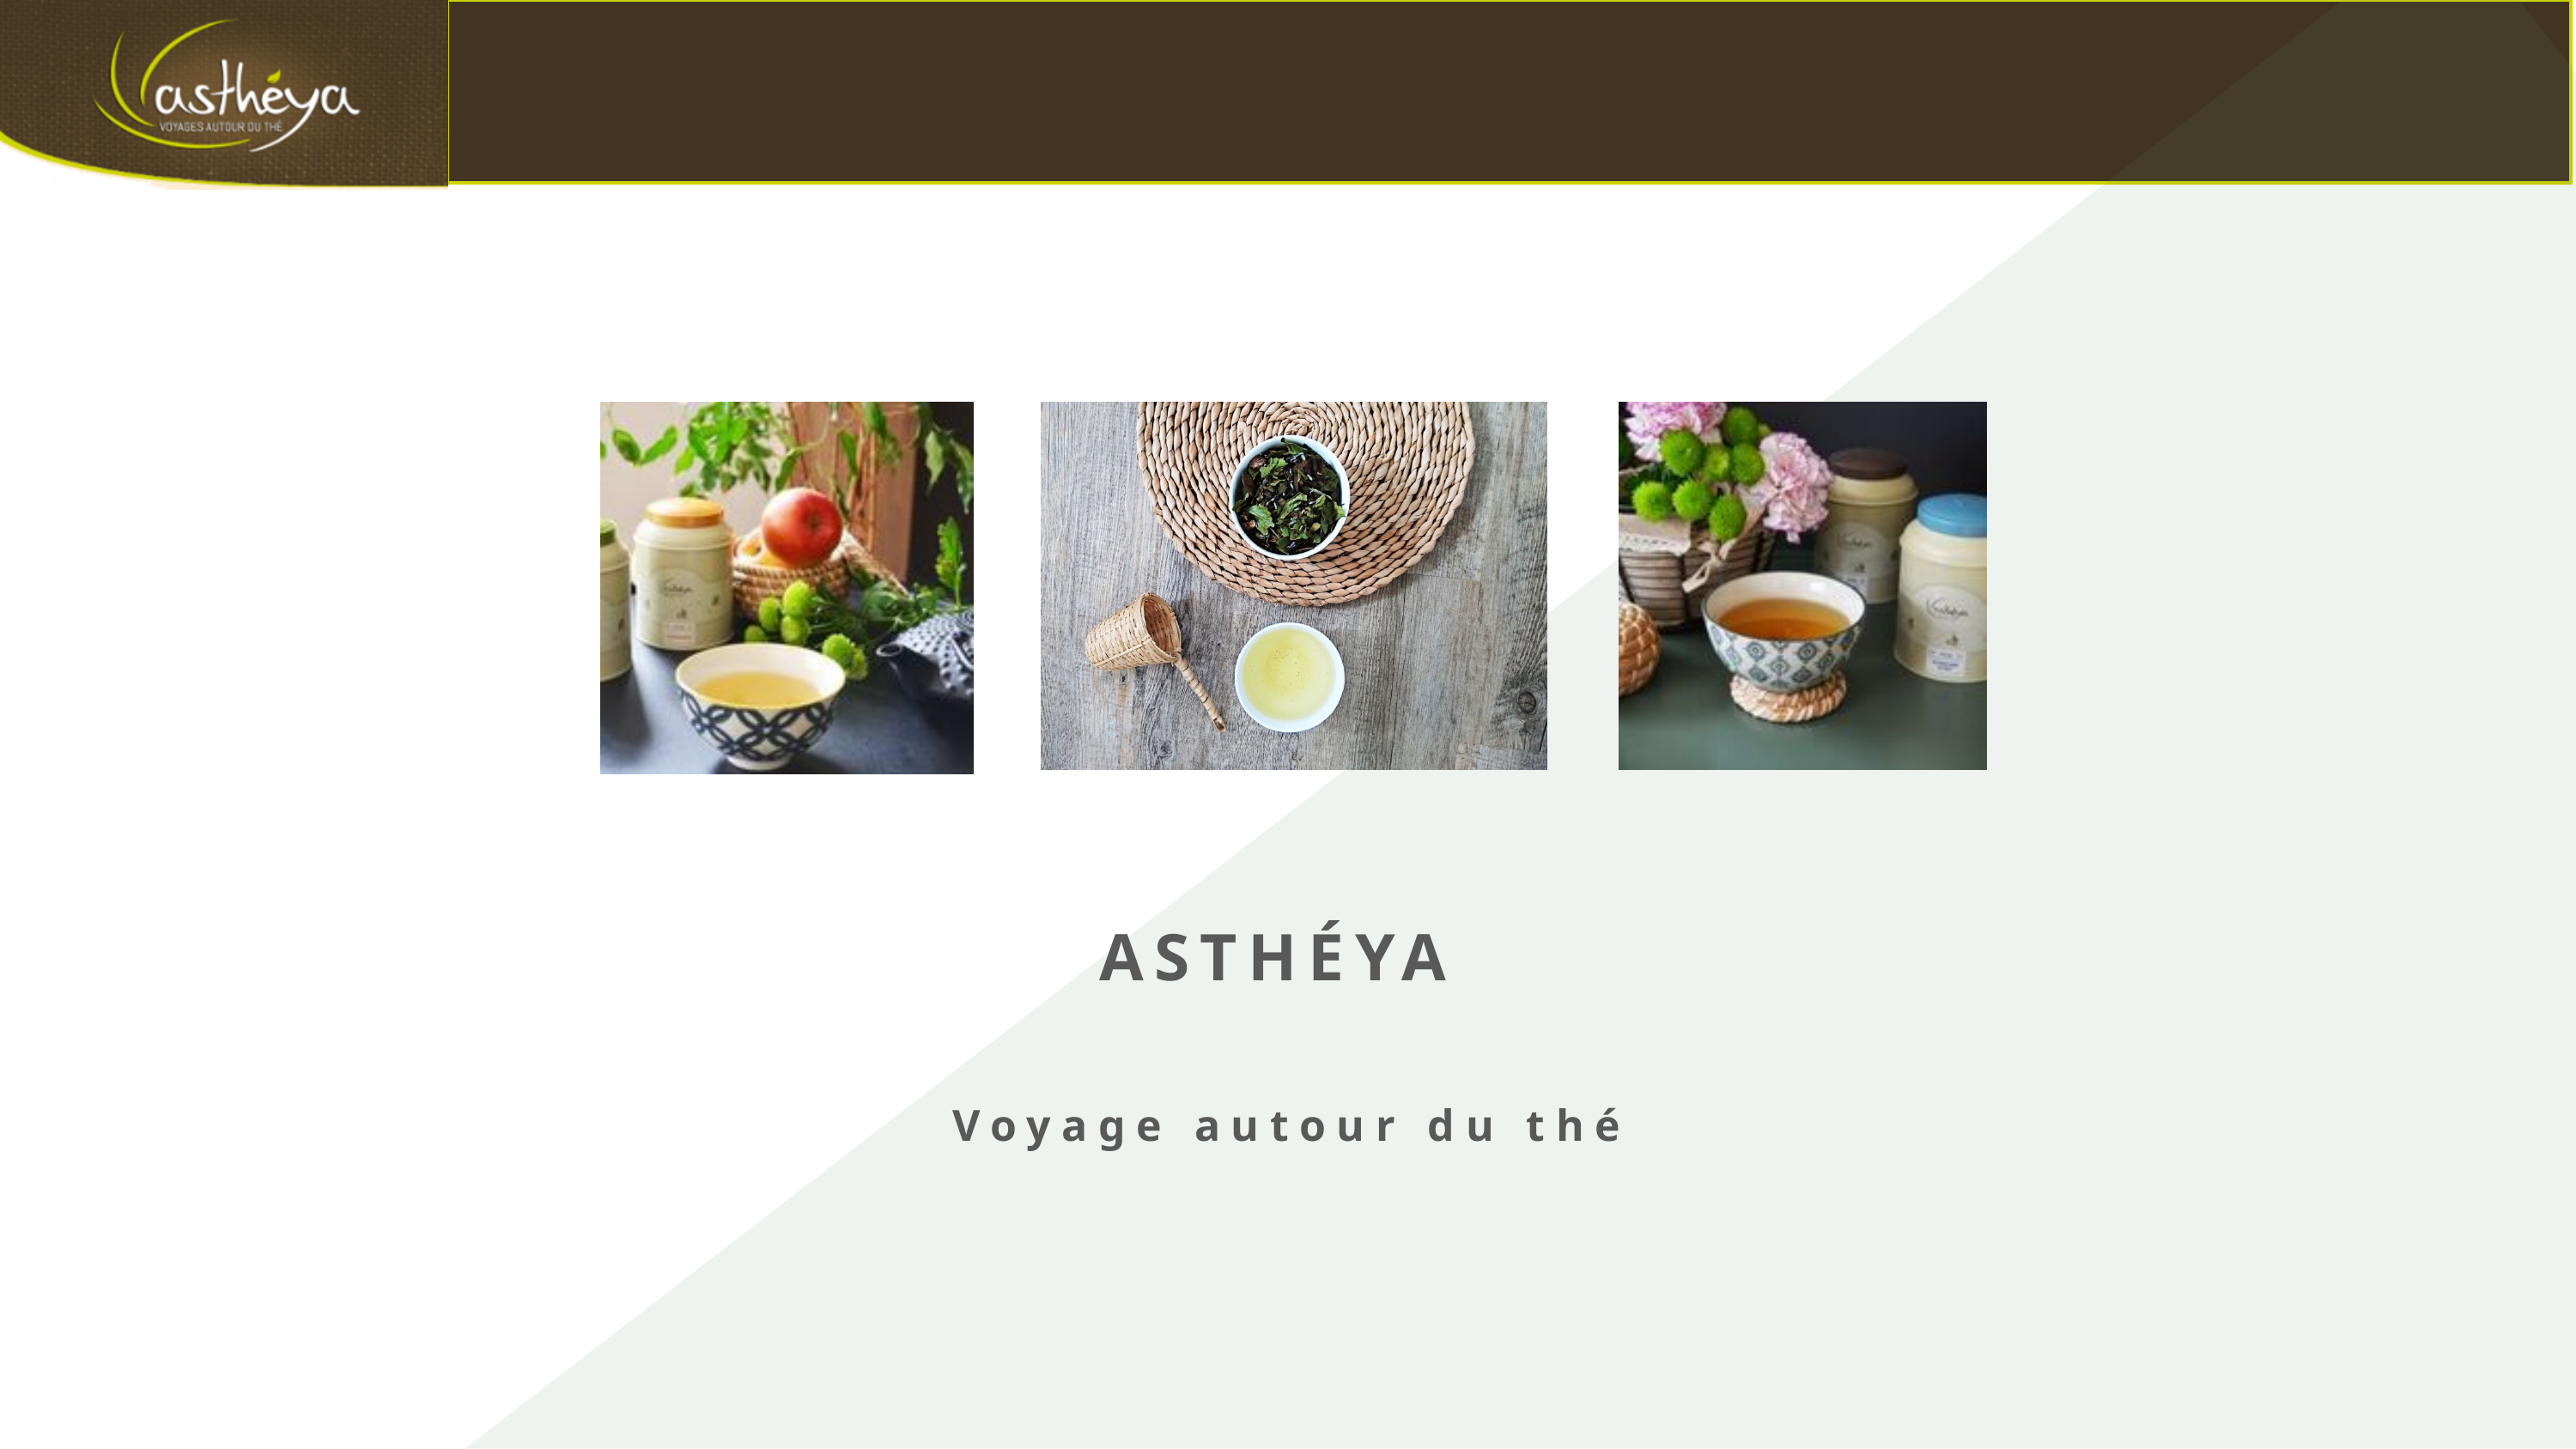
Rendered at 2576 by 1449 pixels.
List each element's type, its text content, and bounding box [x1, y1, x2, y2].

picture [0, 0, 448, 190]
text_box ASTHÉYA Voyage autour du thé [569, 913, 1975, 1150]
picture [1041, 402, 1547, 771]
picture [1618, 402, 1987, 771]
text_box [465, 0, 2576, 1449]
picture [600, 402, 974, 775]
